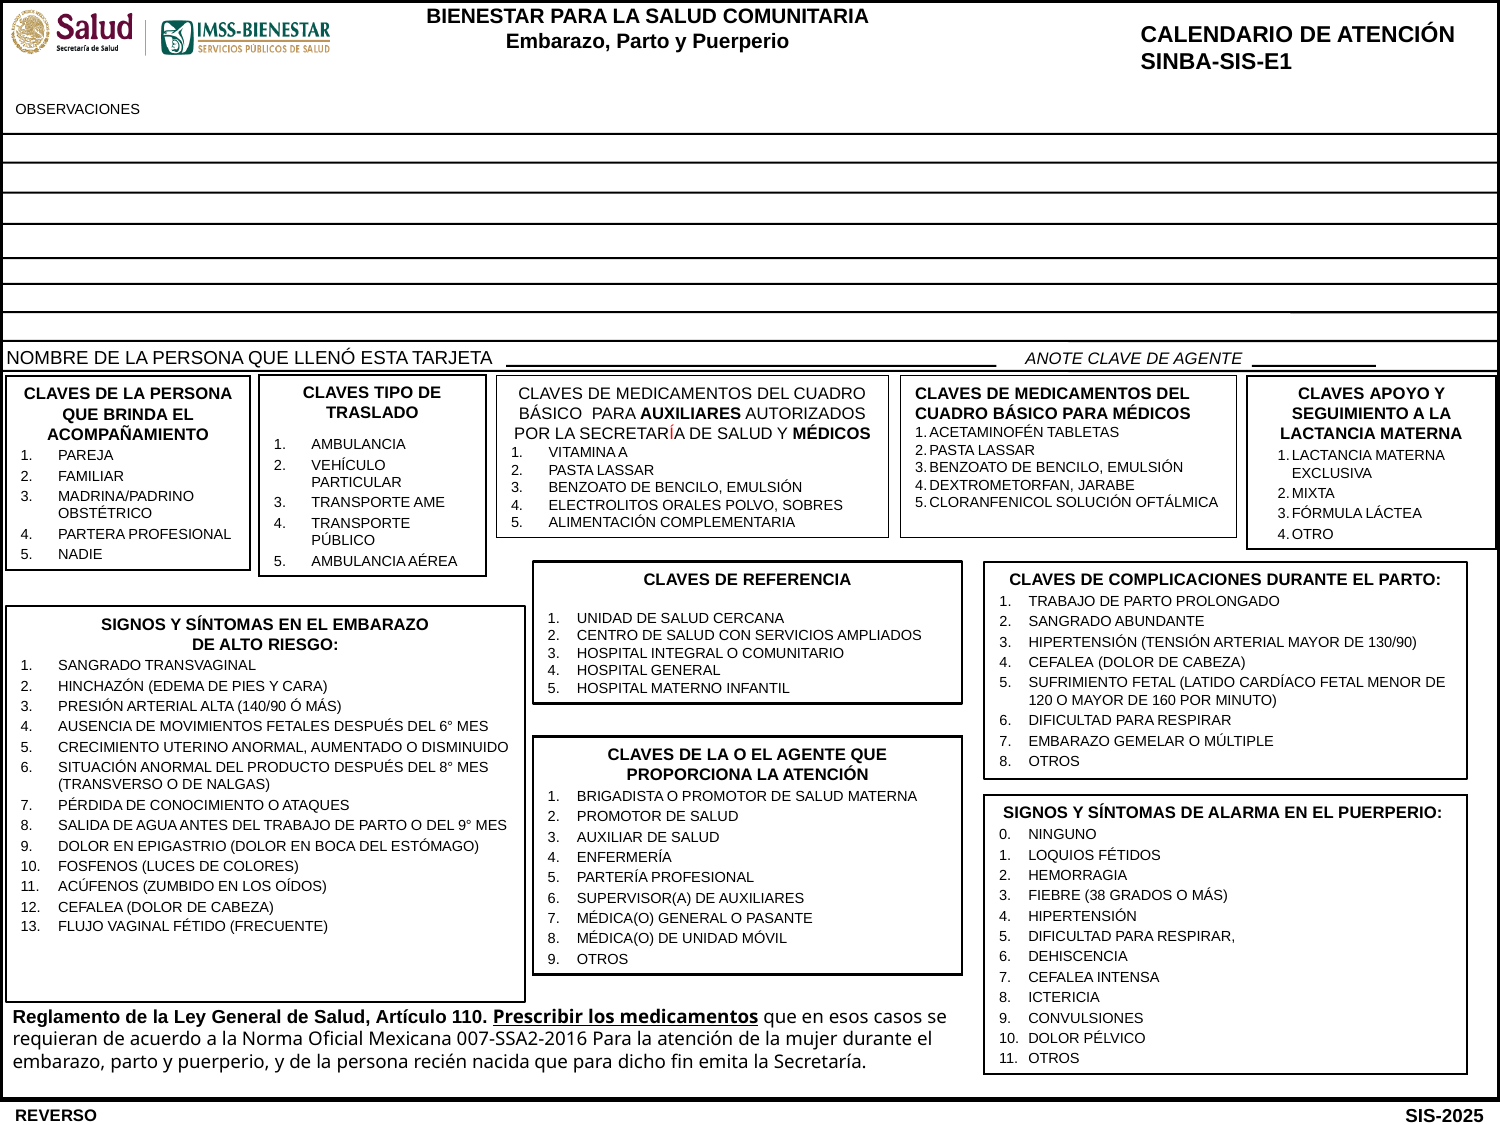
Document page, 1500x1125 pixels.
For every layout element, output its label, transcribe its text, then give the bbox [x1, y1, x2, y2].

text_box OBSERVACIONES [0, 92, 156, 126]
text_box CLAVES DE MEDICAMENTOS DEL CUADRO BÁSICO PARA MÉDICOS ACETAMINOFÉN TABLETAS PASTA LASSAR BENZOATO DE BENCILO, EMULSIÓN DEXTROMETORFAN, JARABE CLORANFENICOL SOLUCIÓN OFTÁLMICA [900, 375, 1237, 538]
text_box [1106, 5, 1480, 81]
text_box ANOTE CLAVE DE AGENTE [1010, 340, 1258, 376]
text_box CLAVES TIPO DE TRASLADO AMBULANCIA VEHÍCULO PARTICULAR TRANSPORTE AME TRANSPORTE PÚBLICO AMBULANCIA AÉREA [259, 376, 486, 577]
text_box REVERSO [0, 1097, 132, 1125]
text_box CLAVES DE REFERENCIA UNIDAD DE SALUD CERCANA CENTRO DE SALUD CON SERVICIOS AMPLIADOS HOSPITAL INTEGRAL O COMUNITARIO HOSPITAL GENERAL HOSPITAL MATERNO INFANTIL [531, 559, 965, 706]
text_box CALENDARIO DE ATENCIÓN SINBA-SIS-E1 [1125, 12, 1500, 82]
text_box SIGNOS Y SÍNTOMAS EN EL EMBARAZO DE ALTO RIESGO: SANGRADO TRANSVAGINAL HINCHAZÓN (EDEMA DE PIES Y CARA) PRESIÓN ARTERIAL ALTA (140/90 Ó MÁS) AUSENCIA DE MOVIMIENTOS FETALES DESPUÉS DEL 6° MES CRECIMIENTO UTERINO ANORMAL, AUMENTADO O DISMINUIDO SITUACIÓN ANORMAL DEL PRODUCTO DESPUÉS DEL 8° MES (TRANSVERSO O DE NALGAS) PÉRDIDA DE CONOCIMIENTO O ATAQUES SALIDA DE AGUA ANTES DEL TRABAJO DE PARTO O DEL 9° MES DOLOR EN EPIGASTRIO (DOLOR EN BOCA DEL ESTÓMAGO) FOSFENOS (LUCES DE COLORES) ACÚFENOS (ZUMBIDO EN LOS OÍDOS) CEFALEA (DOLOR DE CABEZA) FLUJO VAGINAL FÉTIDO (FRECUENTE) [5, 605, 525, 1003]
text_box CLAVES DE MEDICAMENTOS DEL CUADRO BÁSICO PARA AUXILIARES AUTORIZADOS POR LA SECRETARÍA DE SALUD Y MÉDICOS VITAMINA A PASTA LASSAR BENZOATO DE BENCILO, EMULSIÓN ELECTROLITOS ORALES POLVO, SOBRES ALIMENTACIÓN COMPLEMENTARIA [496, 375, 889, 538]
text_box CLAVES DE LA PERSONA QUE BRINDA EL ACOMPAÑAMIENTO PAREJA FAMILIAR MADRINA/PADRINO OBSTÉTRICO PARTERA PROFESIONAL NADIE [5, 376, 251, 570]
text_box CLAVES DE LA O EL AGENTE QUE PROPORCIONA LA ATENCIÓN BRIGADISTA O PROMOTOR DE SALUD MATERNA PROMOTOR DE SALUD AUXILIAR DE SALUD ENFERMERÍA PARTERÍA PROFESIONAL SUPERVISOR(A) DE AUXILIARES MÉDICA(O) GENERAL O PASANTE MÉDICA(O) DE UNIDAD MÓVIL OTROS [532, 736, 963, 975]
text_box NOMBRE DE LA PERSONA QUE LLENÓ ESTA TARJETA [0, 338, 618, 376]
text_box CLAVES APOYO Y SEGUIMIENTO A LA LACTANCIA MATERNA LACTANCIA MATERNA EXCLUSIVA MIXTA FÓRMULA LÁCTEA OTRO [1247, 375, 1496, 550]
text_box Reglamento de la Ley General de Salud, Artículo 110. Prescribir los medicamentos que en esos casos se requieran de acuerdo a la Norma Oficial Mexicana 007-SSA2-2016 Para la atención de la mujer durante el embarazo, parto y puerperio, y de la persona recién nacida que para dicho fin emita la Secretaría. [0, 996, 992, 1080]
text_box SIGNOS Y SÍNTOMAS DE ALARMA EN EL PUERPERIO: 0. NINGUNO 1. LOQUIOS FÉTIDOS 2. HEMORRAGIA 3. FIEBRE (38 GRADOS O MÁS) 4. HIPERTENSIÓN 5. DIFICULTAD PARA RESPIRAR, 6. DEHISCENCIA 7. CEFALEA INTENSA 8. ICTERICIA 9. CONVULSIONES 10. DOLOR PÉLVICO 11. OTROS [984, 794, 1467, 1075]
text_box CLAVES DE COMPLICACIONES DURANTE EL PARTO: TRABAJO DE PARTO PROLONGADO SANGRADO ABUNDANTE HIPERTENSIÓN (TENSIÓN ARTERIAL MAYOR DE 130/90) CEFALEA (DOLOR DE CABEZA) SUFRIMIENTO FETAL (LATIDO CARDÍACO FETAL MENOR DE 120 O MAYOR DE 160 POR MINUTO) DIFICULTAD PARA RESPIRAR EMBARAZO GEMELAR O MÚLTIPLE OTROS [984, 561, 1467, 779]
picture [11, 9, 330, 56]
